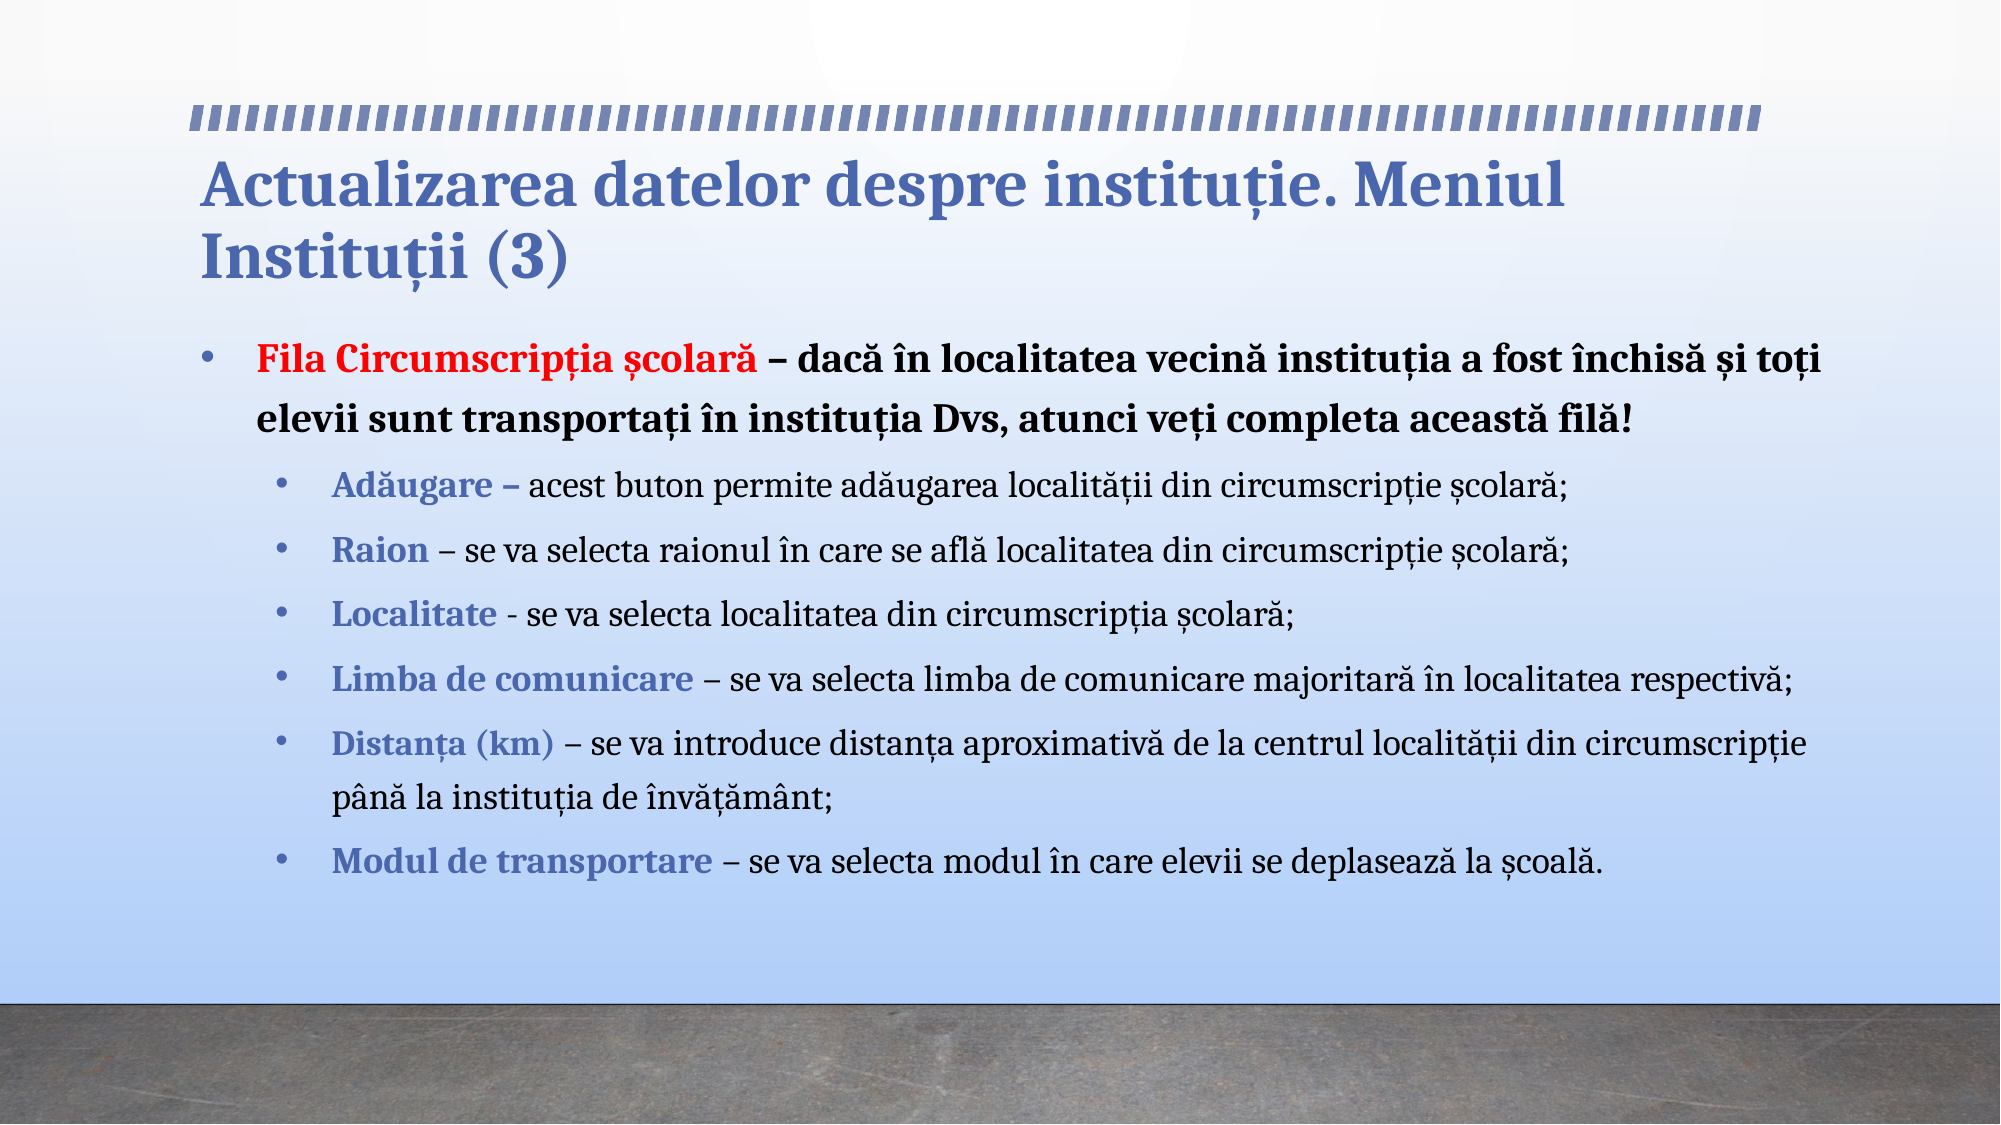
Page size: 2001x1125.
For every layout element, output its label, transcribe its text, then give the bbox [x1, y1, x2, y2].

picture [0, 1004, 2000, 1124]
title Actualizarea datelor despre instituție. Meniul Instituții (3) [185, 141, 1761, 313]
list Fila Circumscripția școlară – dacă în localitatea vecină instituția a fost închisă și toți elevii sunt transportați în instituția Dvs, atunci veți completa această filă! Adăugare – acest buton permite adăugarea localității din circumscripție școlară; Raion – se va selecta raionul în care se află localitatea din circumscripție școlară; Localitate - se va selecta localitatea din circumscripția școlară; Limba de comunicare – se va selecta limba de comunicare majoritară în localitatea respectivă; Distanța (km) – se va introduce distanța aproximativă de la centrul localității din circumscripție până la instituția de învățământ; Modul de transportare – se va selecta modul în care elevii se deplasează la școală. [185, 313, 1854, 1008]
